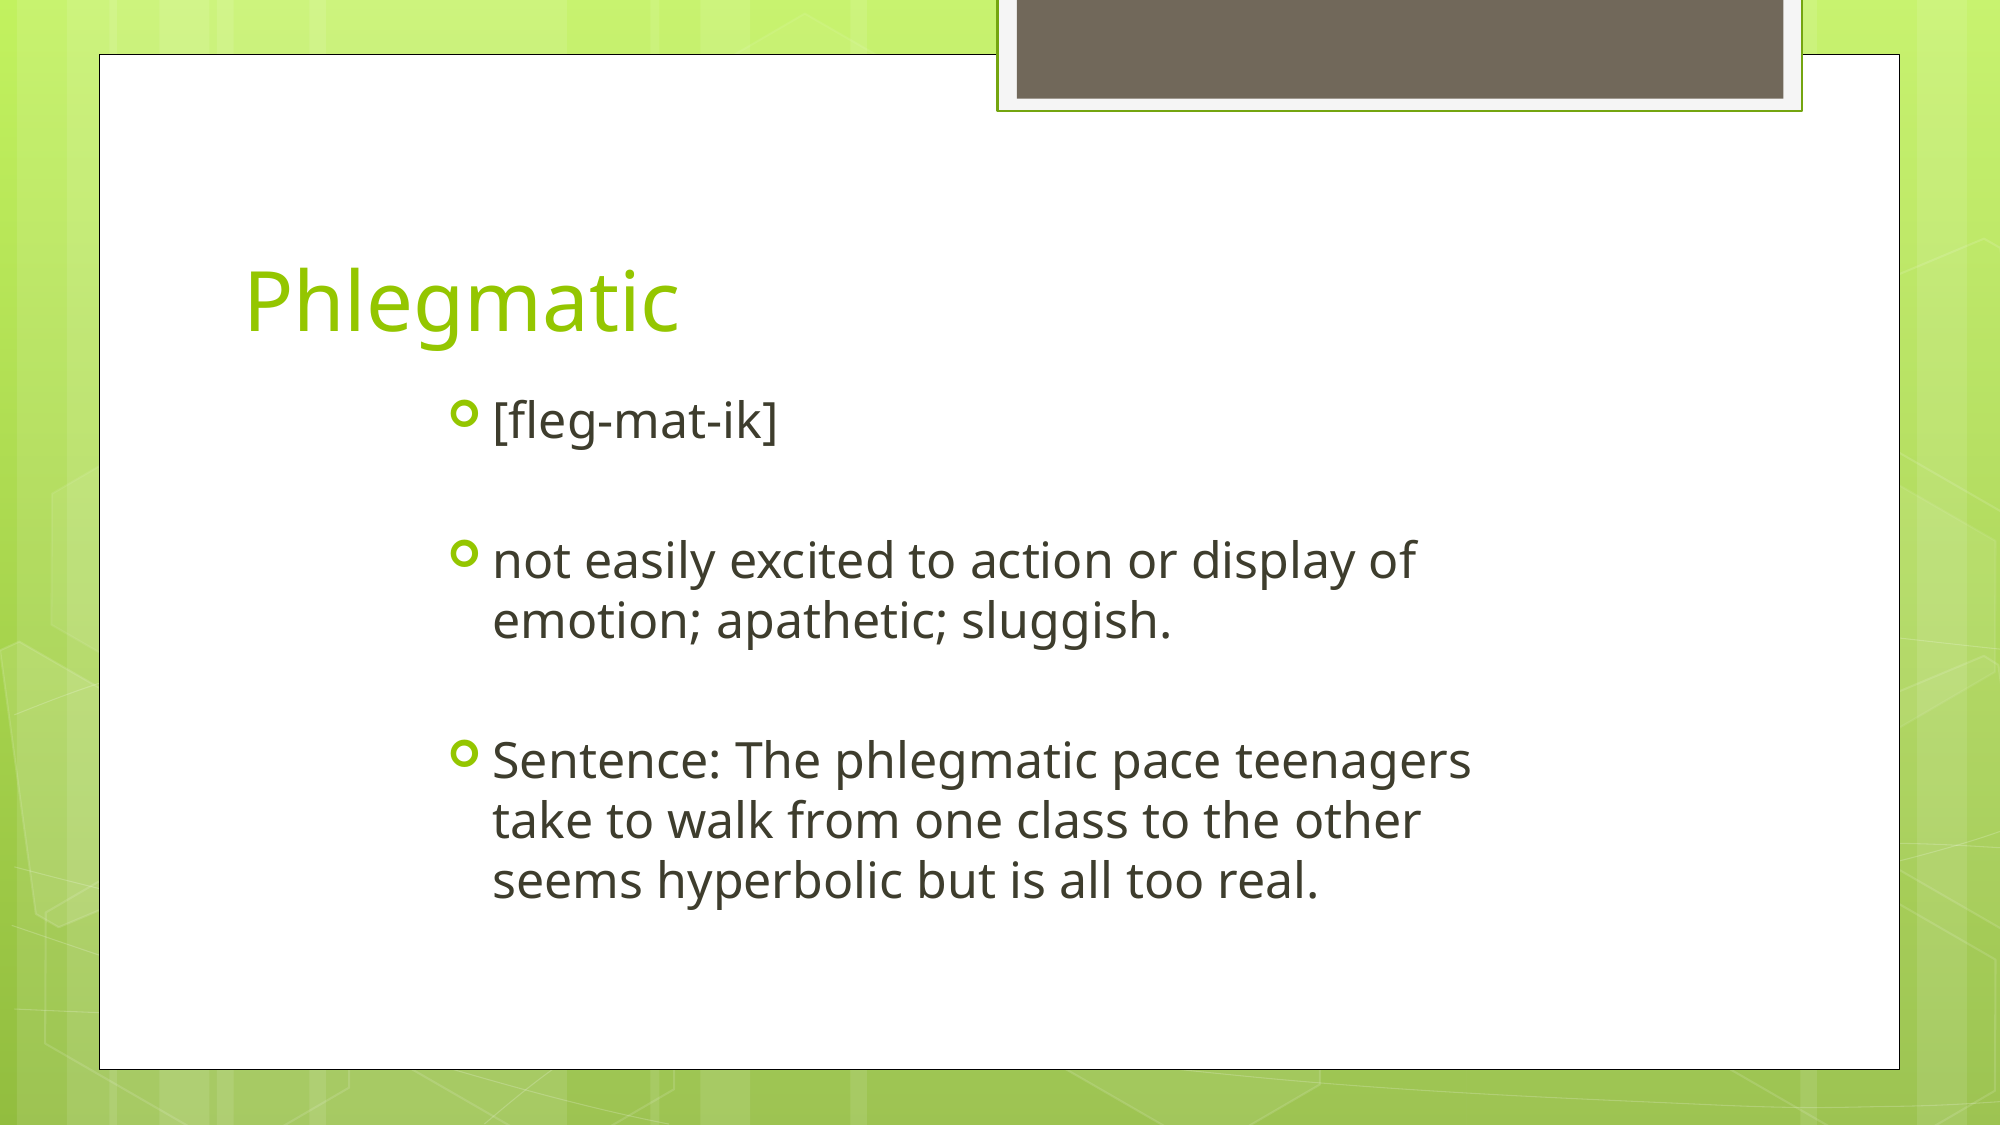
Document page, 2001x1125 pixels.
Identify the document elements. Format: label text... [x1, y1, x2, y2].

title Phlegmatic [228, 168, 1765, 357]
list [fleg-mat-ik] not easily excited to action or display of emotion; apathetic; sluggish. Sentence: The phlegmatic pace teenagers take to walk from one class to the other seems hyperbolic but is all too real. [421, 381, 1588, 1025]
